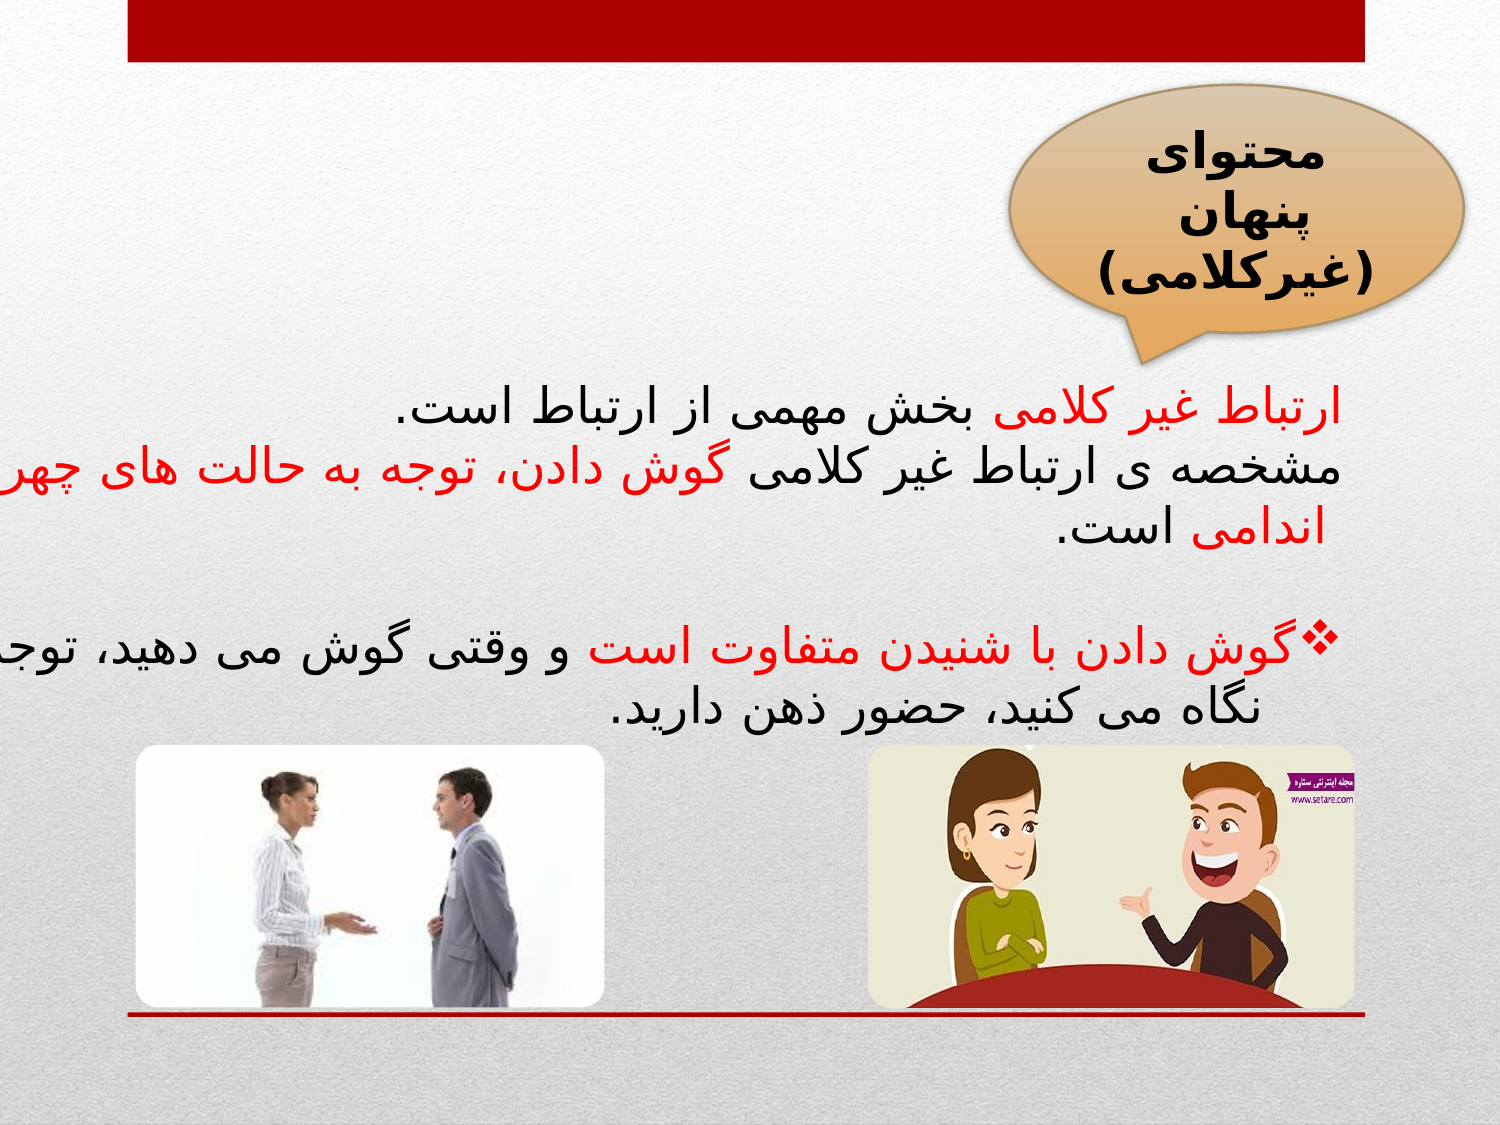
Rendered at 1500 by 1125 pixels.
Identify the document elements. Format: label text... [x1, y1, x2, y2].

text_box ارتباط غیر کلامی بخش مهمی از ارتباط است. مشخصه ی ارتباط غیر کلامی گوش دادن، توجه به حالت های چهره ای و اندامی است. گوش دادن با شنیدن متفاوت است و وقتی گوش می دهید، توجه میکنید، نگاه می کنید، حضور ذهن دارید. [0, 366, 1359, 741]
picture [134, 744, 606, 1009]
picture [867, 744, 1356, 1009]
text_box محتوای پنهان (غیرکلامی) [1008, 83, 1466, 366]
